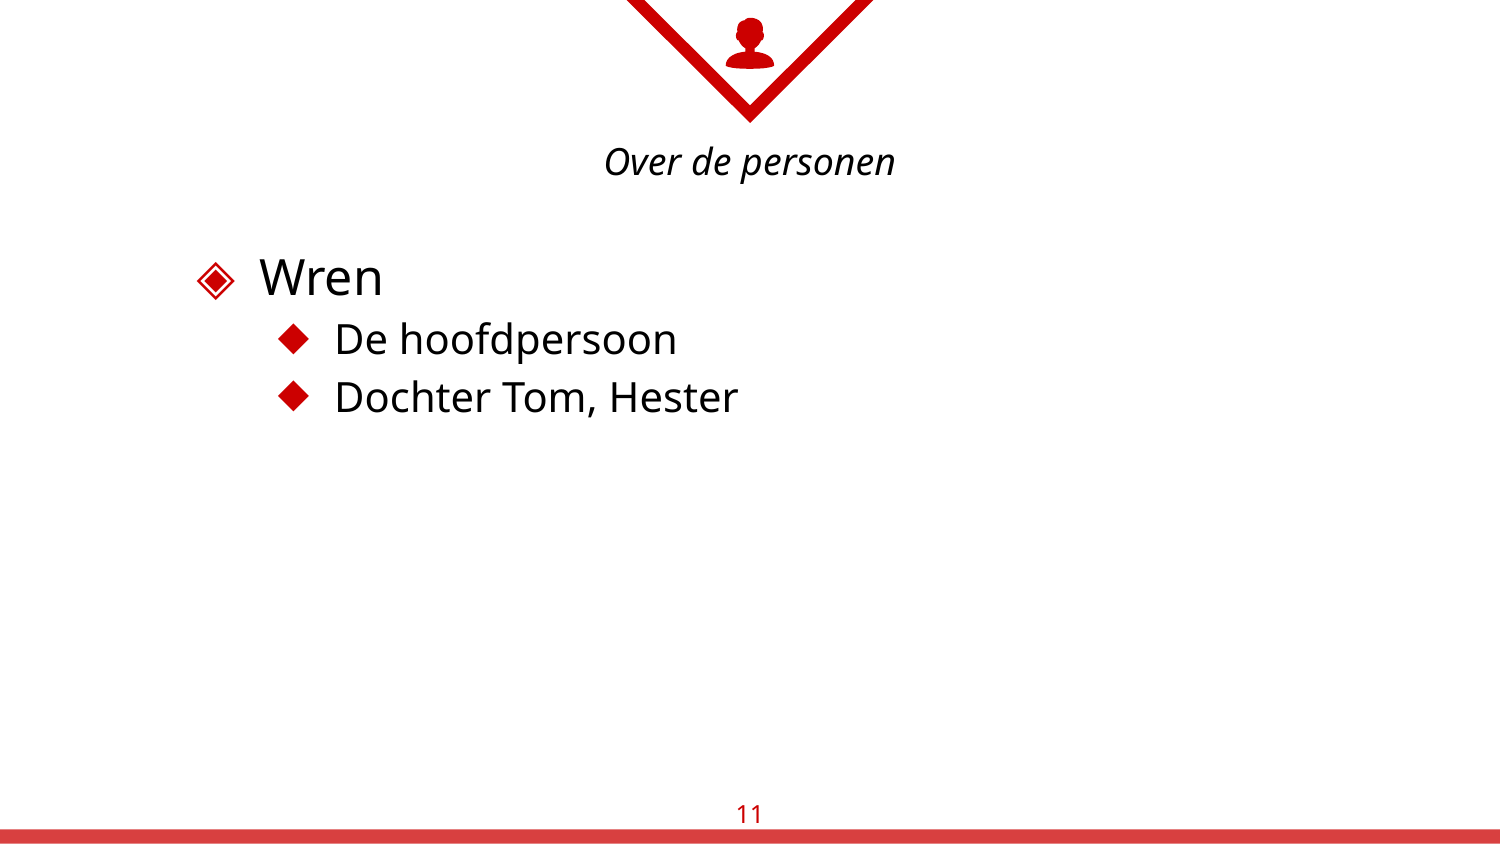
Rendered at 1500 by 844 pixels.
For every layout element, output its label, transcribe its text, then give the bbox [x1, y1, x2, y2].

list Wren De hoofdpersoon Dochter Tom, Hester [169, 221, 1331, 783]
text_box [725, 17, 775, 69]
slide_number 11 [0, 783, 1500, 827]
text_box [0, 827, 1500, 844]
title Over de personen [169, 123, 1331, 212]
